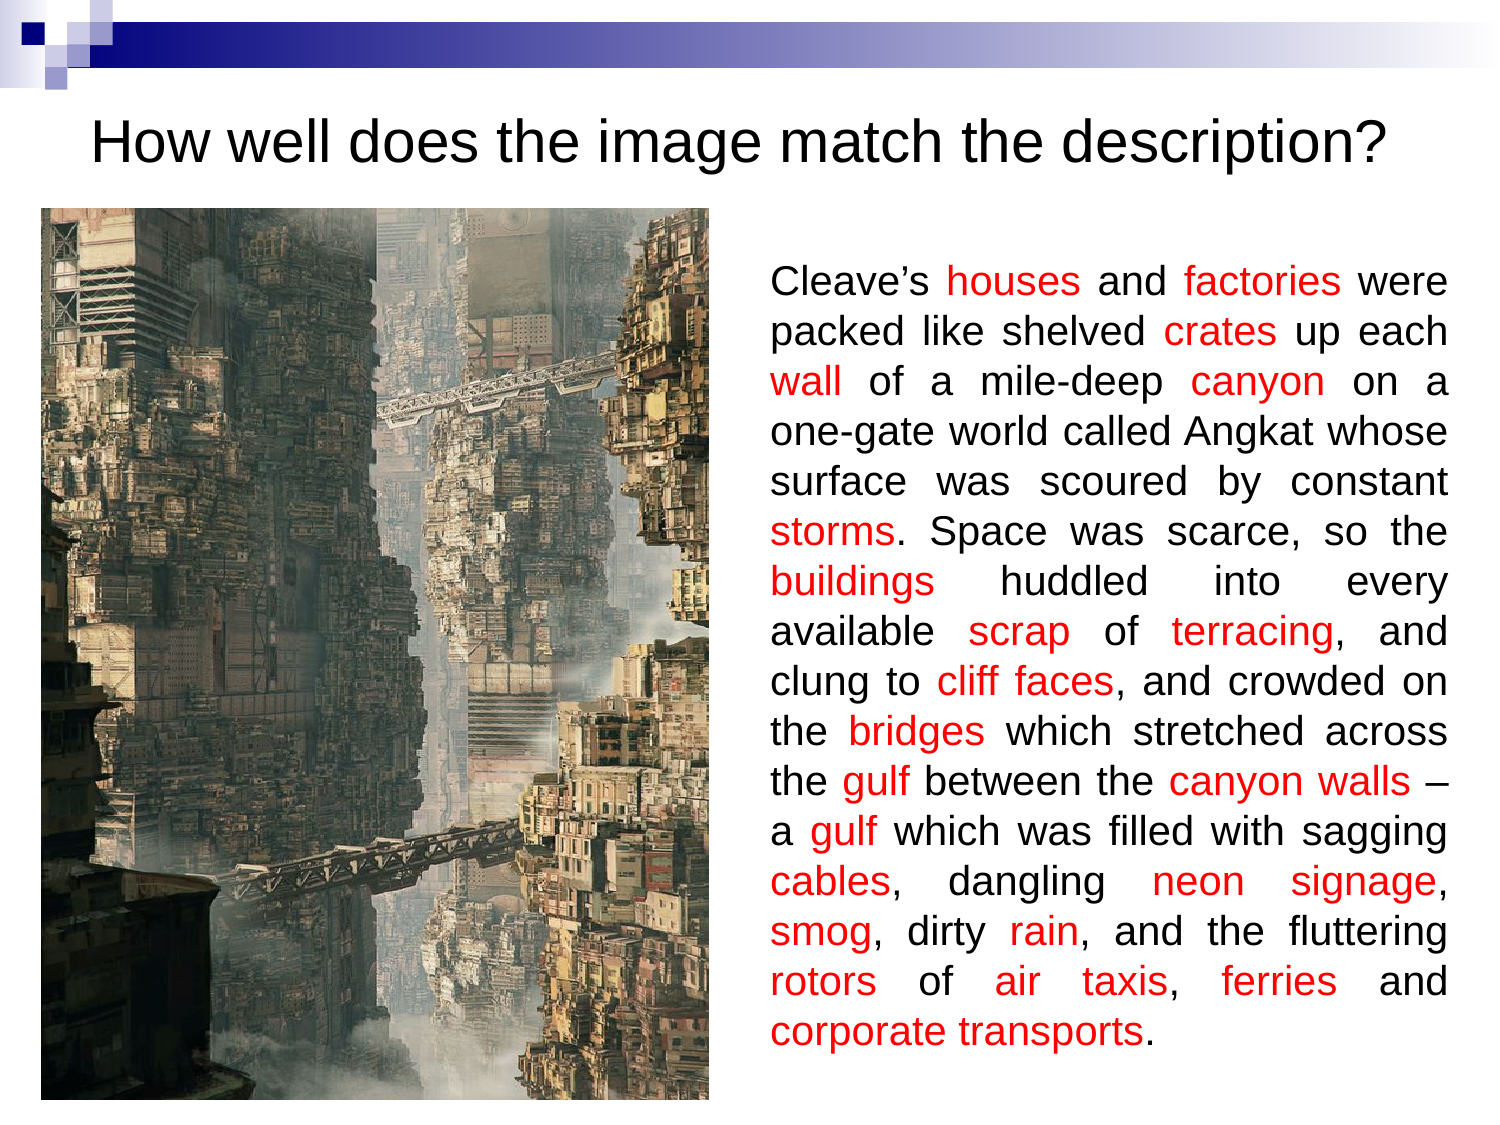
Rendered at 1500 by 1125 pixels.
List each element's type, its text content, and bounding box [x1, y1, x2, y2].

title How well does the image match the description? [74, 25, 1426, 251]
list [41, 207, 709, 1100]
text_box Cleave’s houses and factories were packed like shelved crates up each wall of a mile-deep canyon on a one-gate world called Angkat whose surface was scoured by constant storms. Space was scarce, so the buildings huddled into every available scrap of terracing, and clung to cliff faces, and crowded on the bridges which stretched across the gulf between the canyon walls – a gulf which was filled with sagging cables, dangling neon signage, smog, dirty rain, and the fluttering rotors of air taxis, ferries and corporate transports. [755, 246, 1464, 1062]
